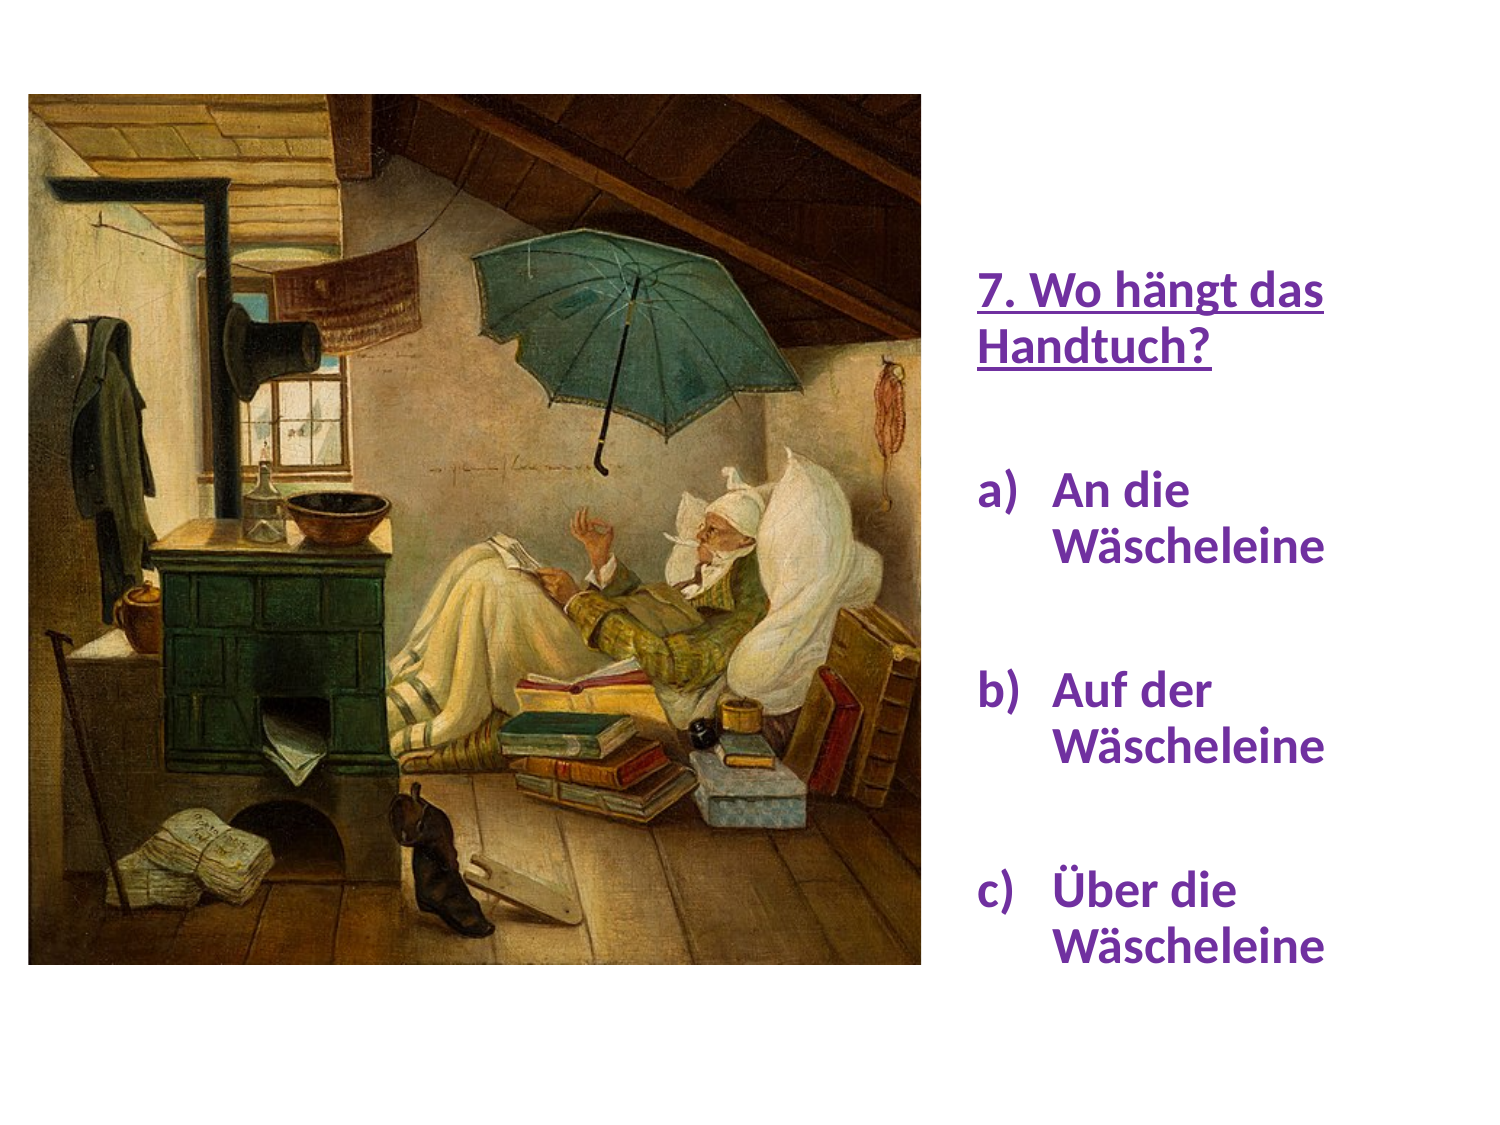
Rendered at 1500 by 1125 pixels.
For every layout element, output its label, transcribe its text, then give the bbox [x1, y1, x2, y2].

list 7. Wo hängt das Handtuch? An die Wäscheleine Auf der Wäscheleine Über die Wäscheleine [962, 255, 1439, 1125]
picture [28, 94, 922, 981]
